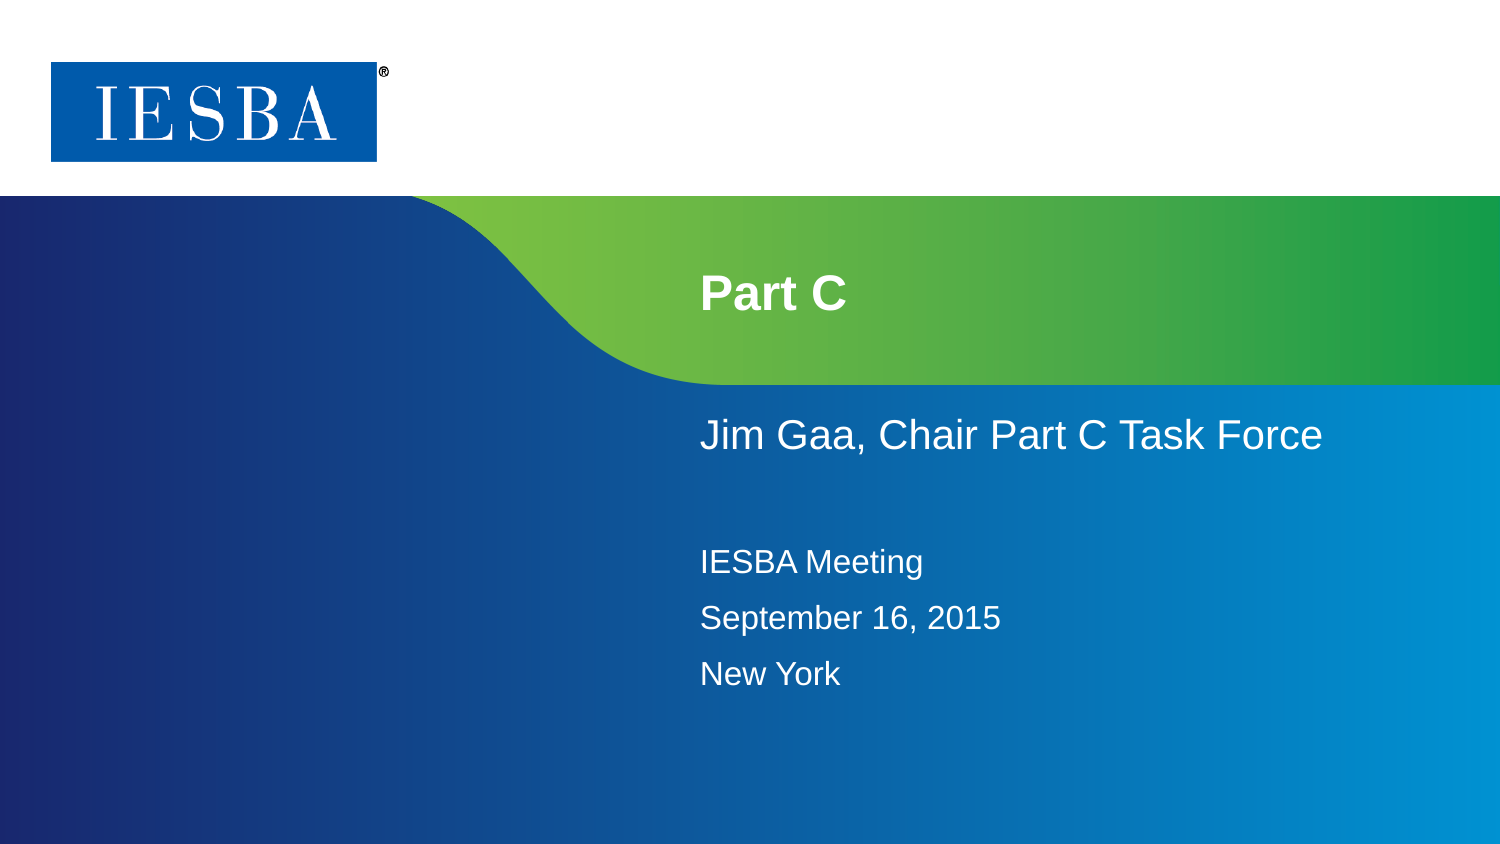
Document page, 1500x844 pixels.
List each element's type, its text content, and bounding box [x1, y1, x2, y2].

subtitle Jim Gaa, Chair Part C Task Force IESBA Meeting September 16, 2015 New York [699, 407, 1463, 785]
picture [51, 62, 389, 162]
picture [412, 196, 1500, 385]
title Part C [699, 229, 1463, 352]
